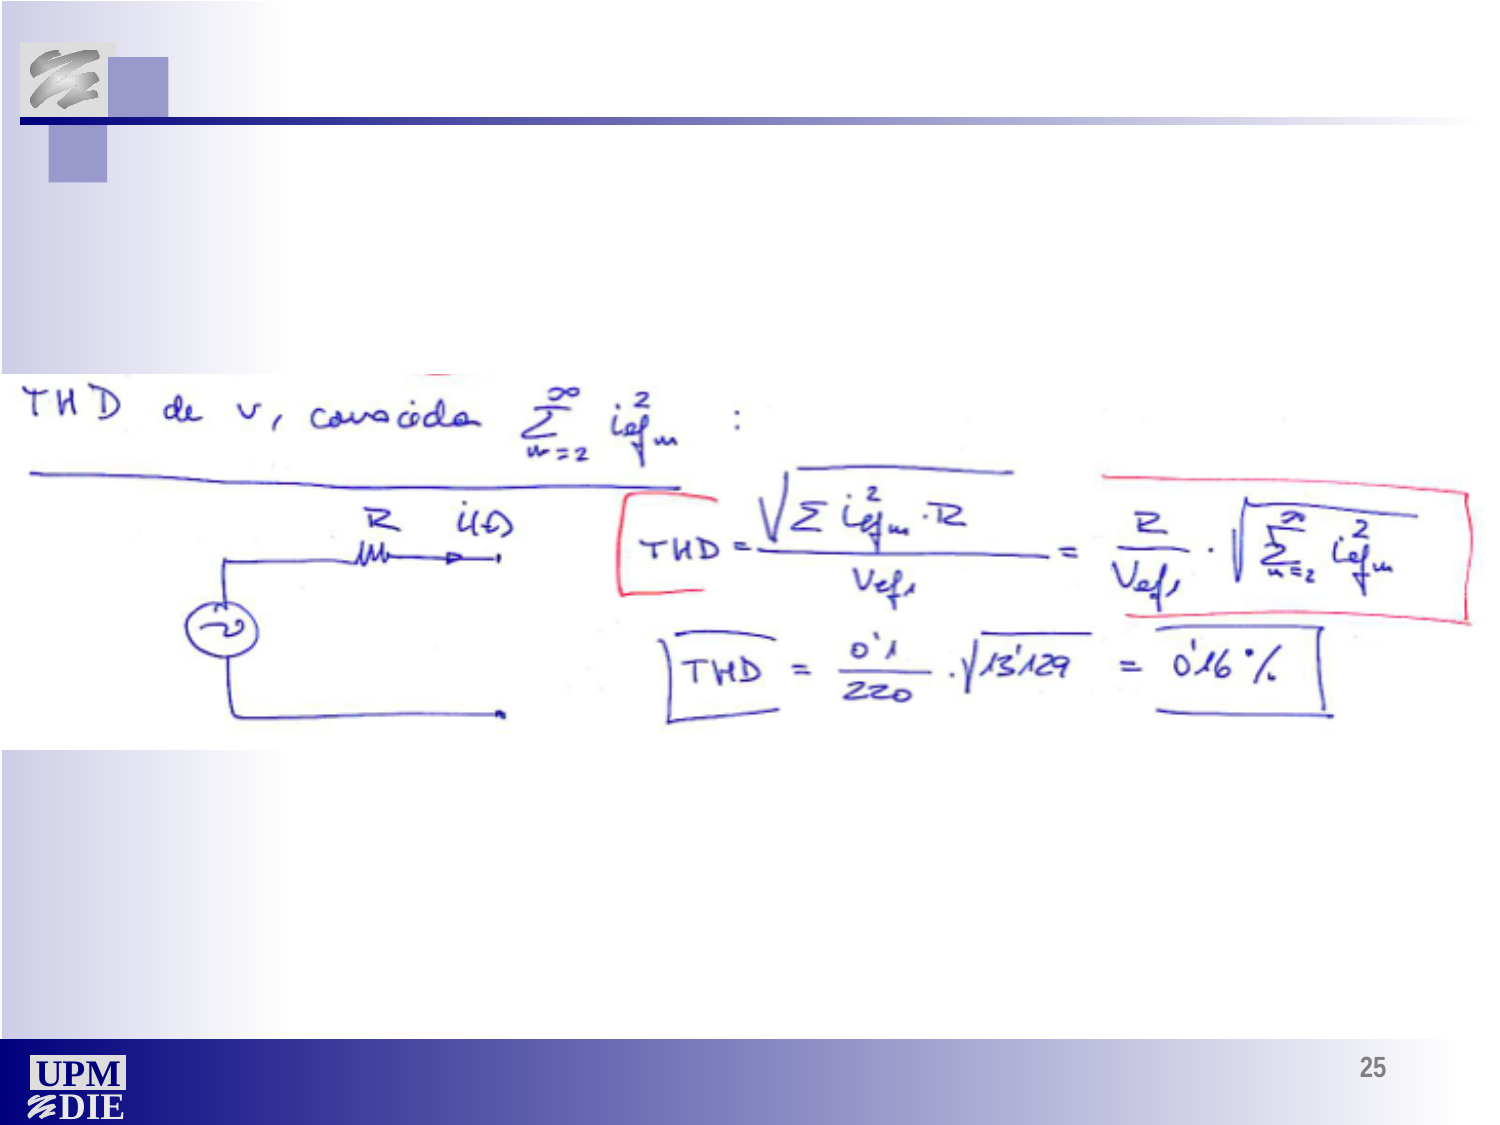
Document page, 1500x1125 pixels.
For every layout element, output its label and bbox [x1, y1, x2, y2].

picture [0, 374, 1500, 751]
